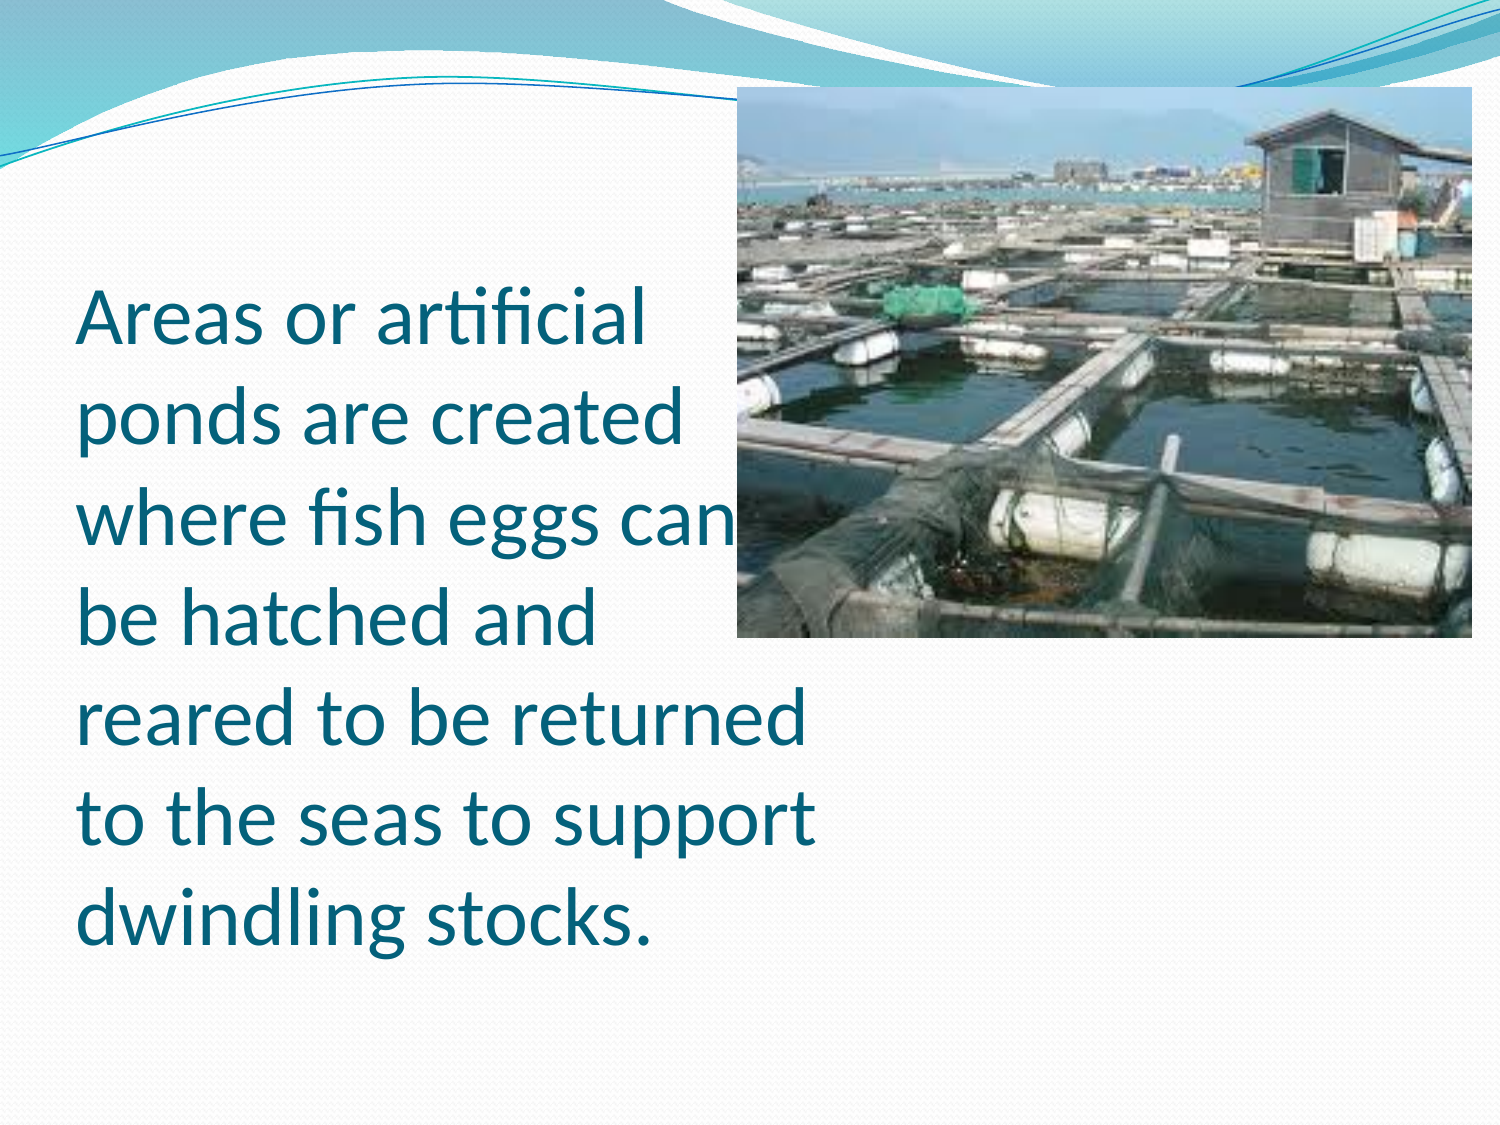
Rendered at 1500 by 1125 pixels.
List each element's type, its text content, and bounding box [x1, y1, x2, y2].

title Areas or artificial ponds are created where fish eggs can be hatched and reared to be returned to the seas to support dwindling stocks. [75, 115, 825, 963]
picture [737, 87, 1472, 638]
